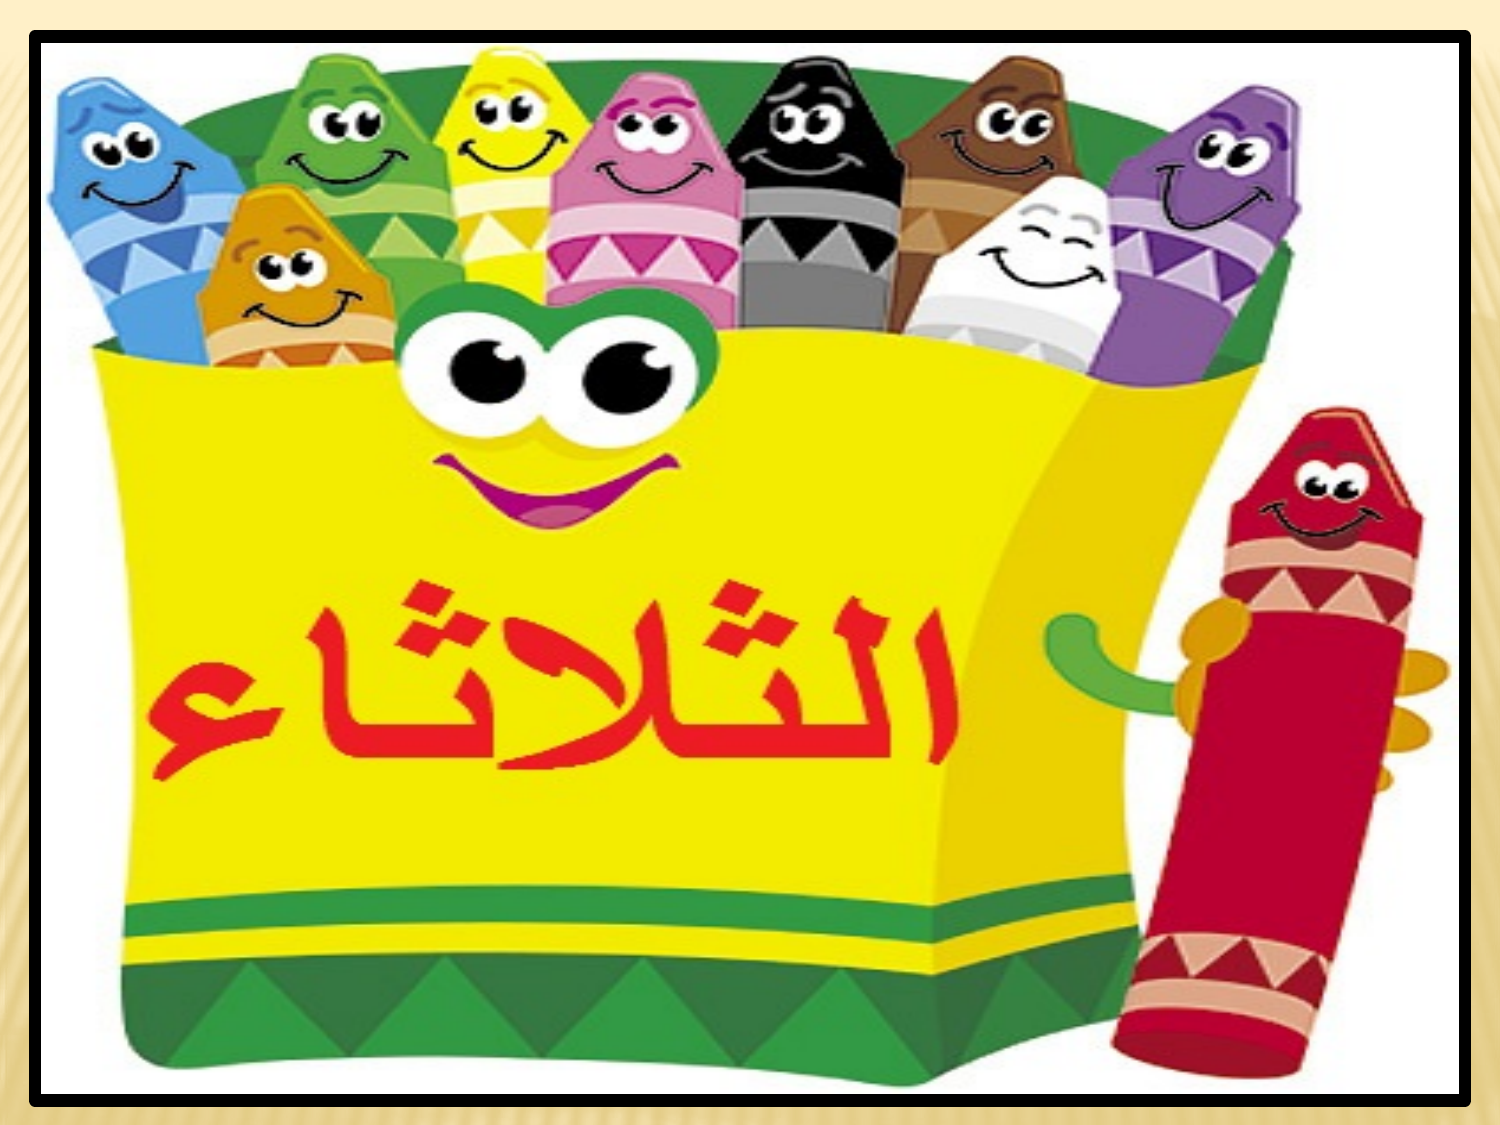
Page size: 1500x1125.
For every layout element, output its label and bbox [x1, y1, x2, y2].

picture [40, 42, 1460, 1095]
